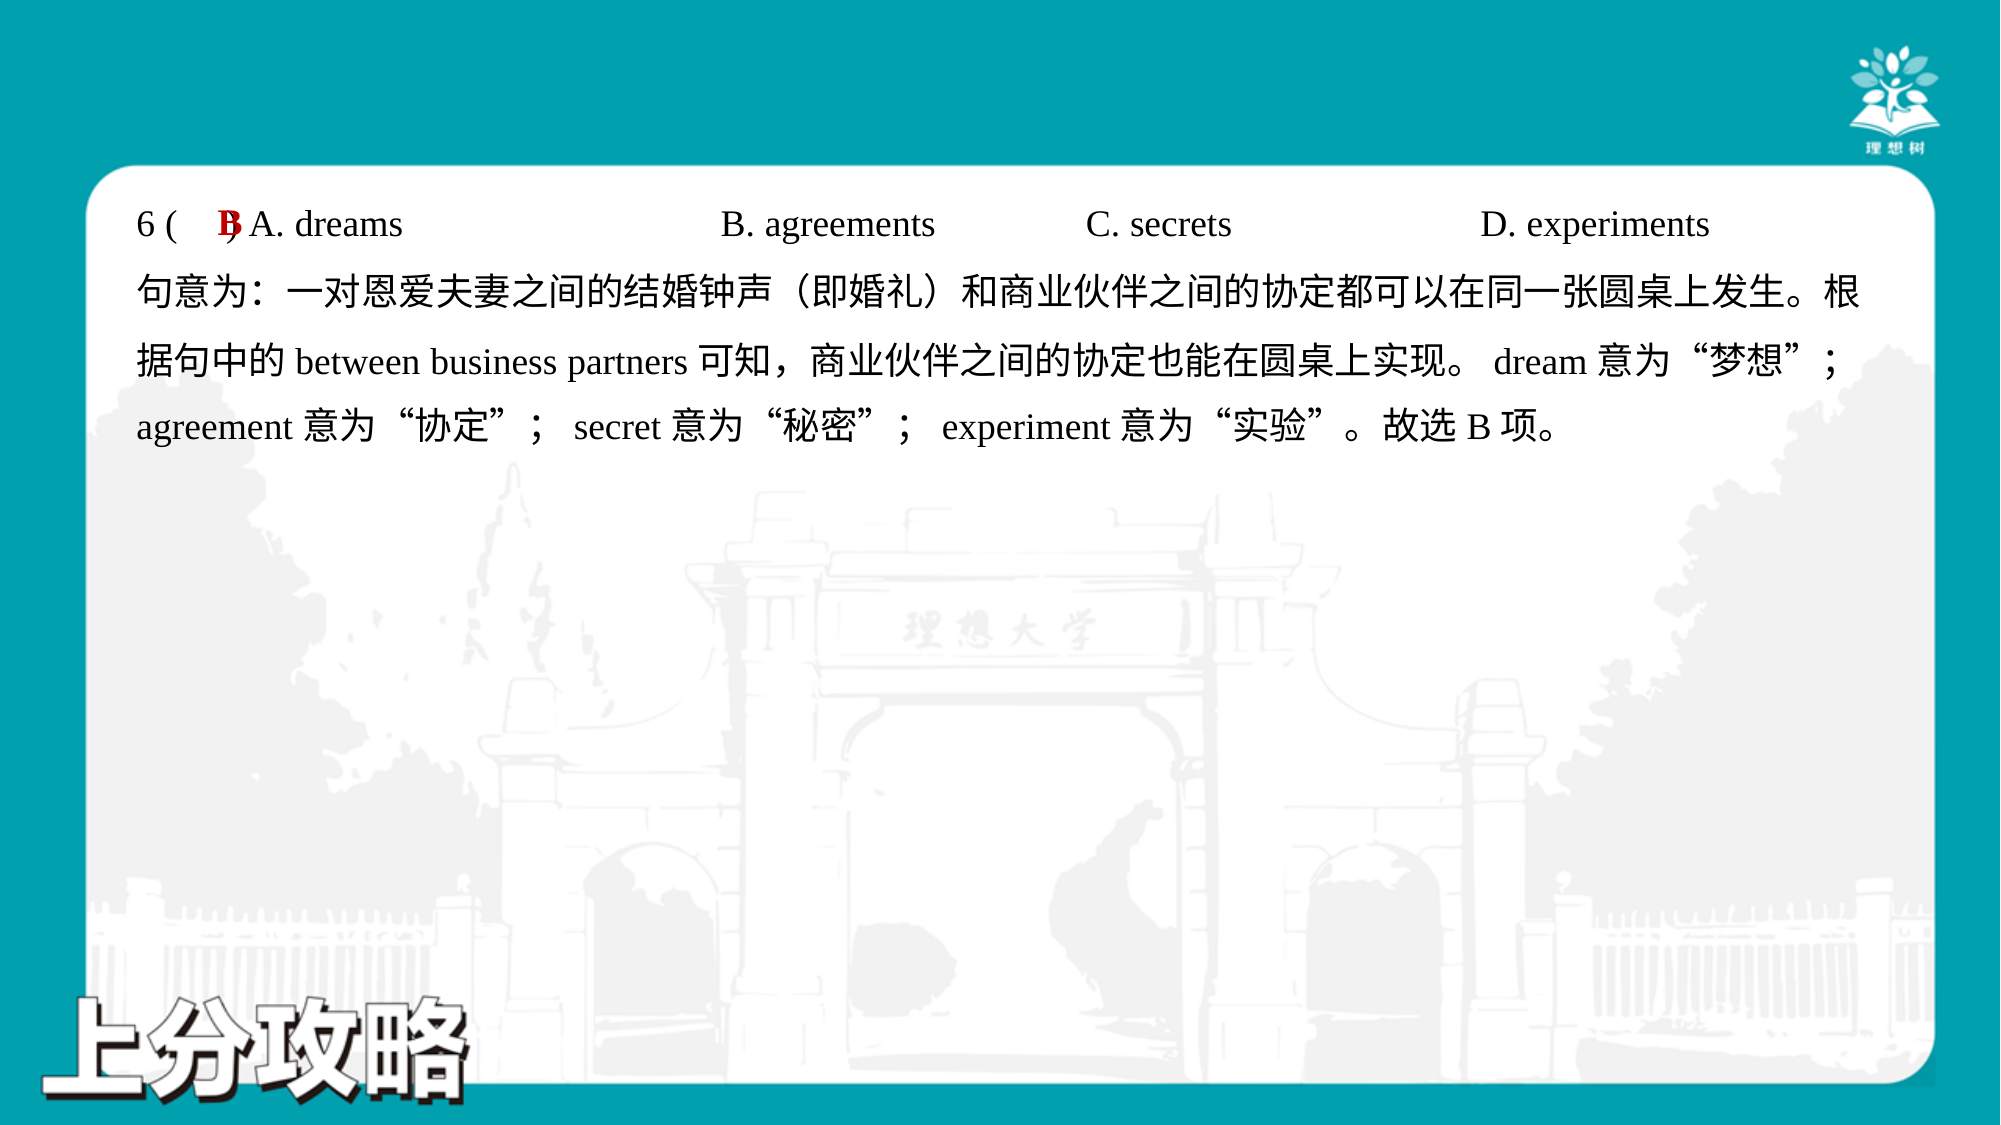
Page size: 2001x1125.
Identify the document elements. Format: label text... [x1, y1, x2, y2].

text_box 句意为：一对恩爱夫妻之间的结婚钟声（即婚礼）和商业伙伴之间的协定都可以在同一张圆桌上发生。根 据句中的between business partners可知，商业伙伴之间的协定也能在圆桌上实现。dream意为“梦想”； agreement意为“协定”；secret意为“秘密”；experiment意为“实验”。故选B项。 [136, 244, 1865, 441]
text_box 6 ( ) A. dreams B. agreements C. secrets D. experiments [136, 176, 1865, 237]
picture [0, 0, 2000, 1125]
text_box B [204, 176, 257, 236]
